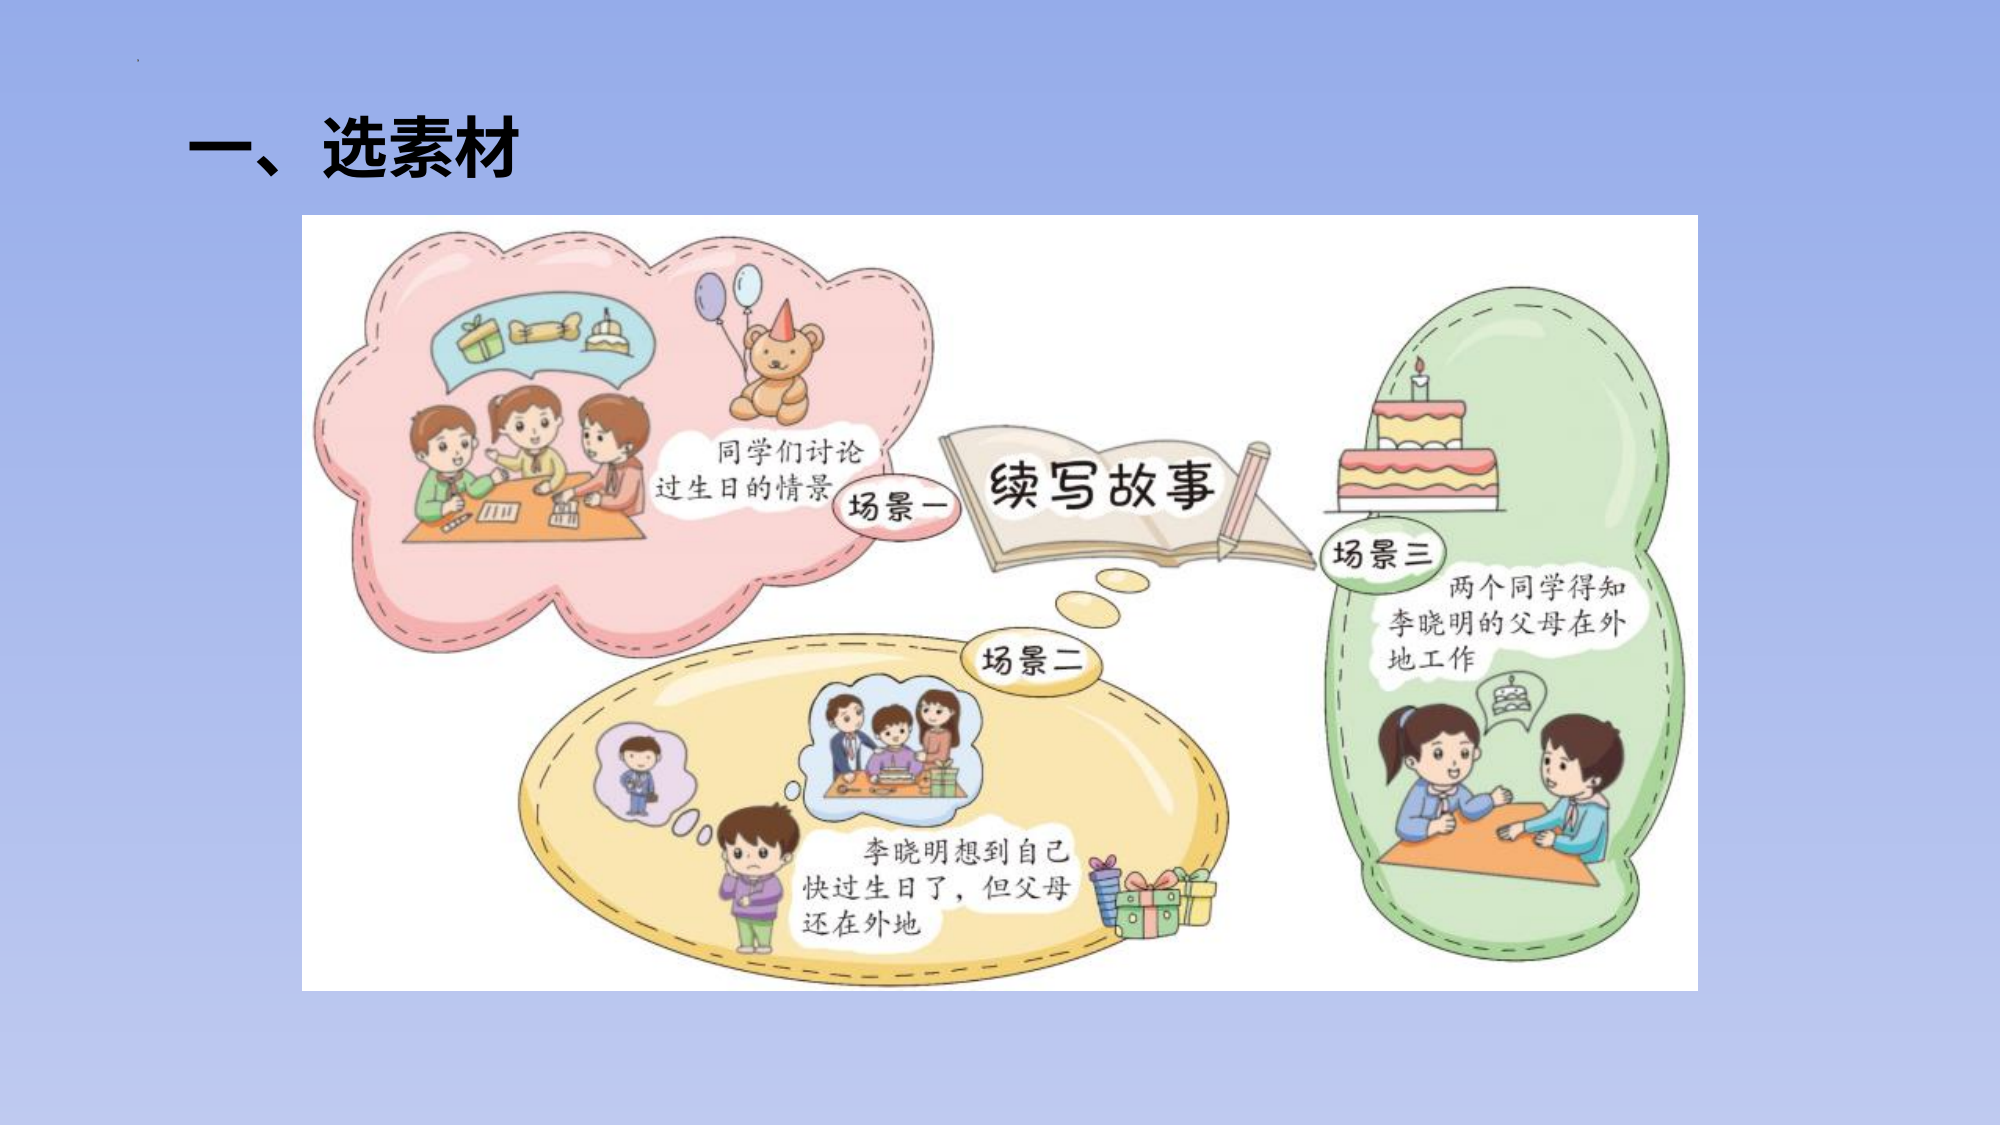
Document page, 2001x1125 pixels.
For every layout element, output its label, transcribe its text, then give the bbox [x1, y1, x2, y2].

picture [302, 215, 1698, 991]
text_box 一、选素材 [173, 98, 607, 194]
